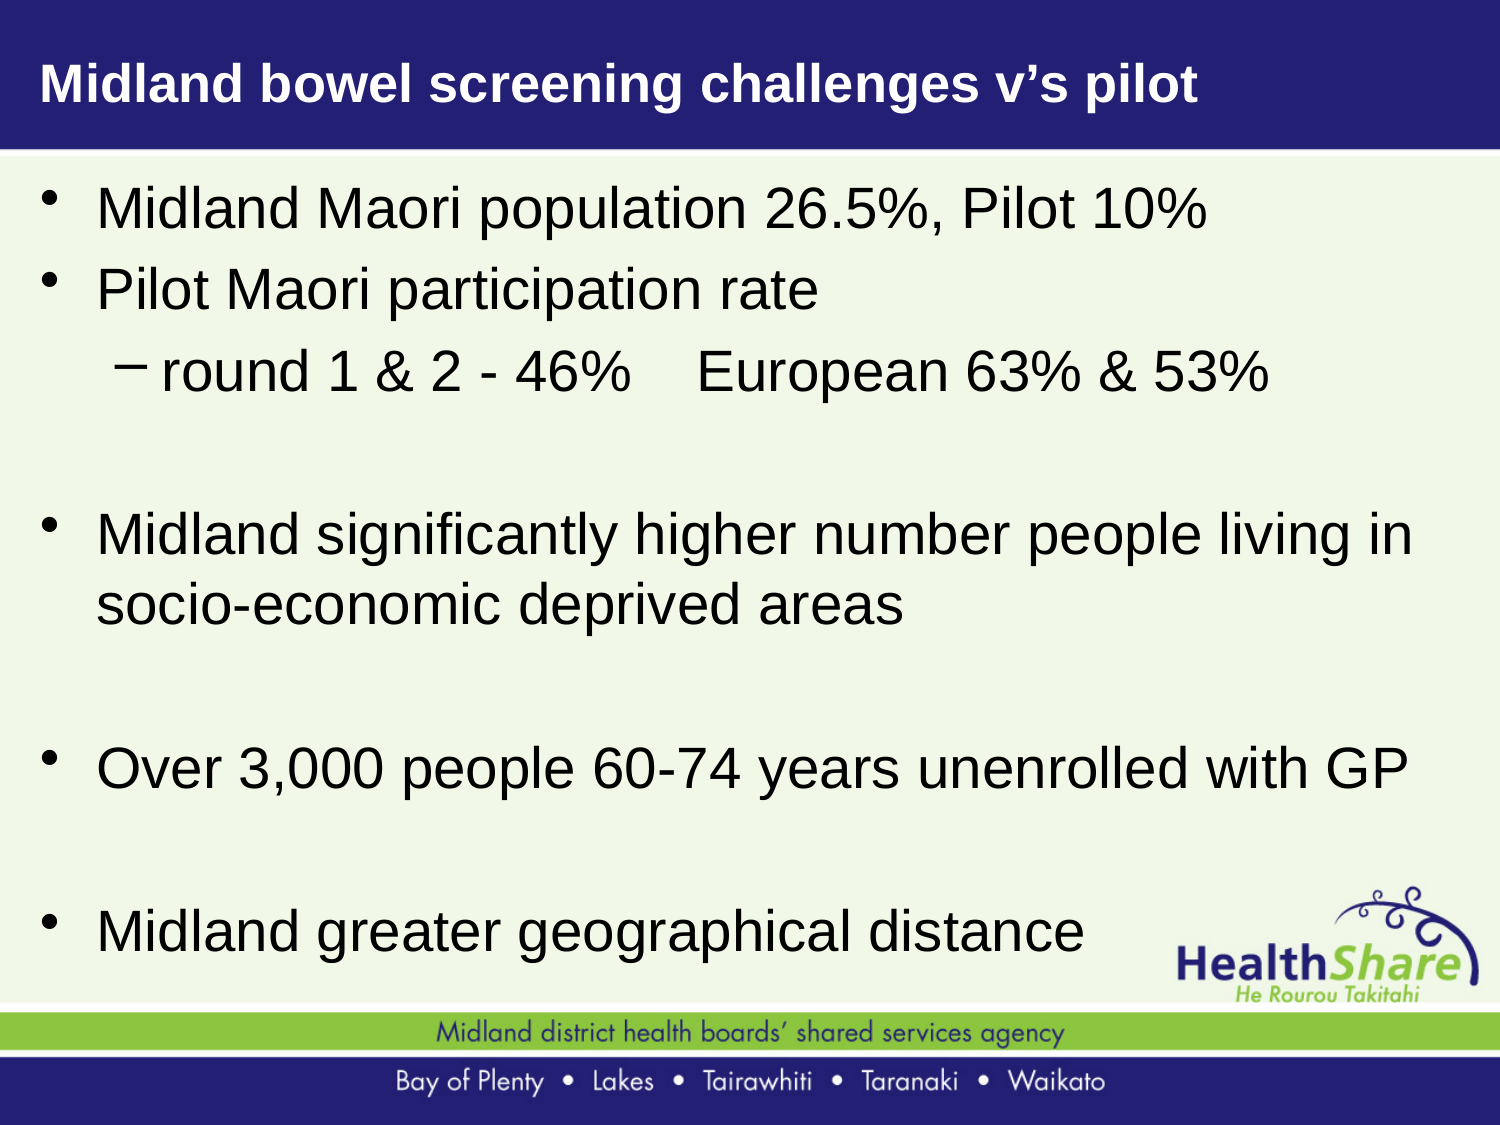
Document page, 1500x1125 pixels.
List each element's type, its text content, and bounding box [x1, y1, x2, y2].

picture [0, 0, 1500, 1125]
list Midland Maori population 26.5%, Pilot 10% Pilot Maori participation rate round 1 & 2 - 46% European 63% & 53% Midland significantly higher number people living in socio-economic deprived areas Over 3,000 people 60-74 years unenrolled with GP Midland greater geographical distance [24, 162, 1471, 1012]
title Midland bowel screening challenges v’s pilot [24, 24, 1475, 138]
